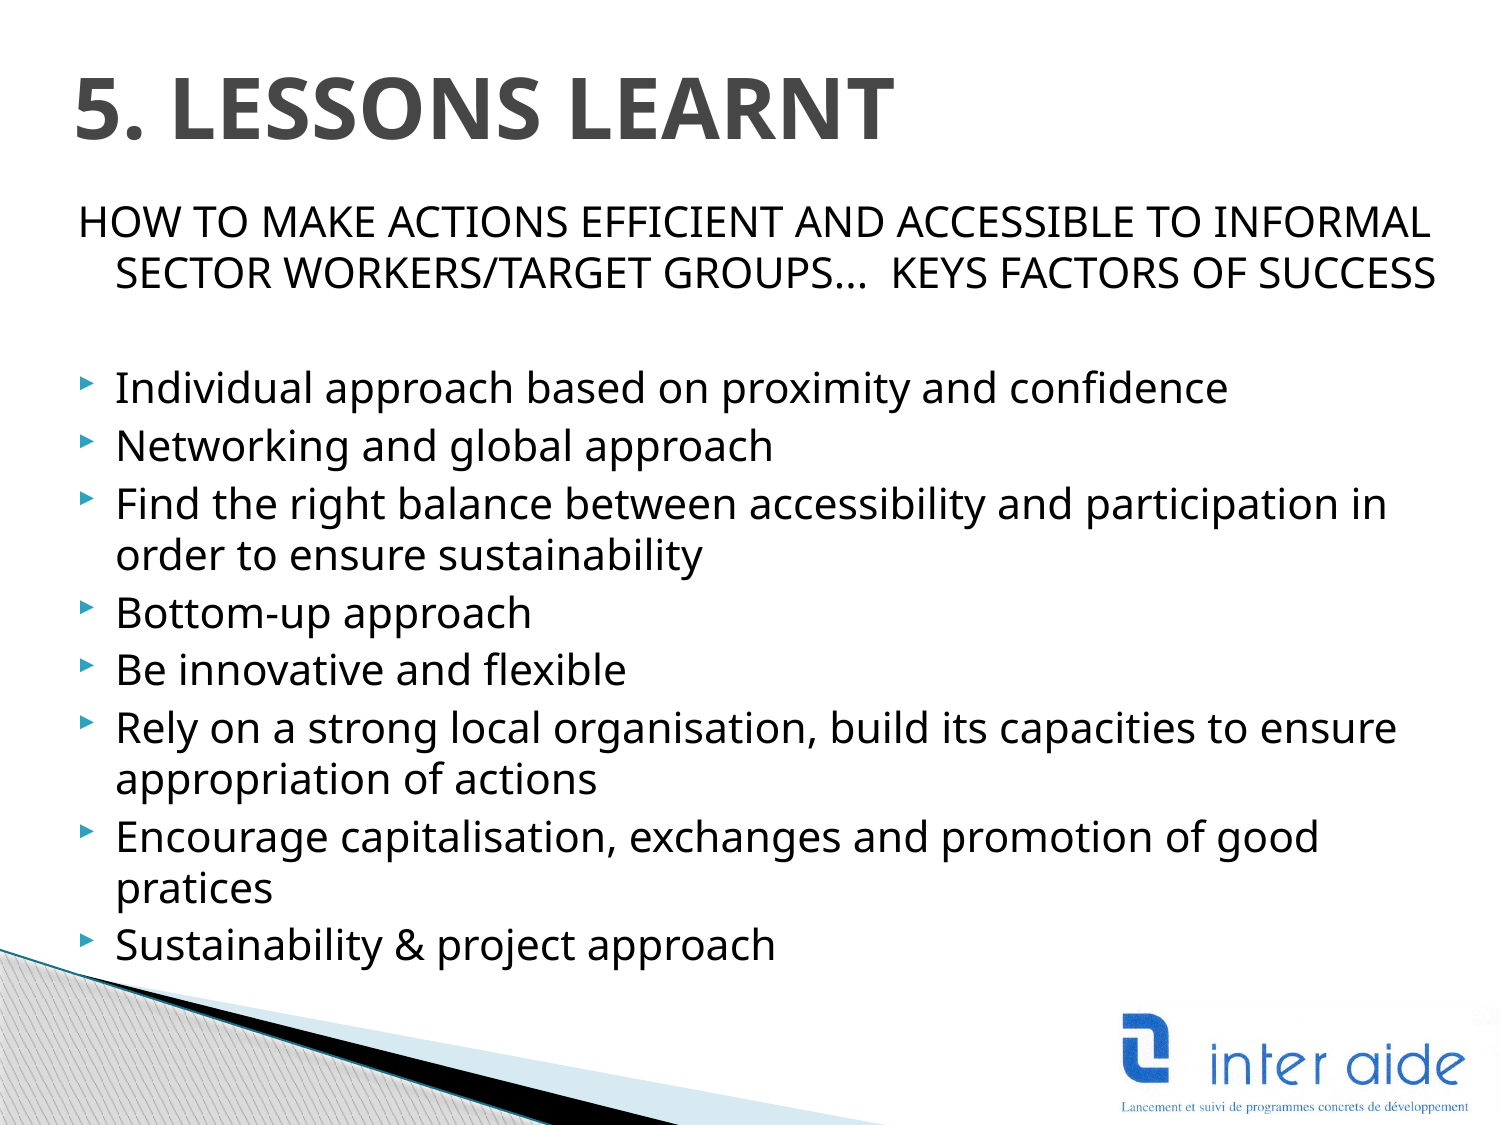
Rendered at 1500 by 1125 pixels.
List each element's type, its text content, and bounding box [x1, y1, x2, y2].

picture [1119, 1004, 1500, 1114]
title 5. LESSONS LEARNT [58, 11, 1409, 200]
list HOW TO MAKE ACTIONS EFFICIENT AND ACCESSIBLE TO INFORMAL SECTOR WORKERS/TARGET GROUPS... KEYS FACTORS OF SUCCESS Individual approach based on proximity and confidence Networking and global approach Find the right balance between accessibility and participation in order to ensure sustainability Bottom-up approach Be innovative and flexible Rely on a strong local organisation, build its capacities to ensure appropriation of actions Encourage capitalisation, exchanges and promotion of good pratices Sustainability & project approach [46, 187, 1465, 989]
